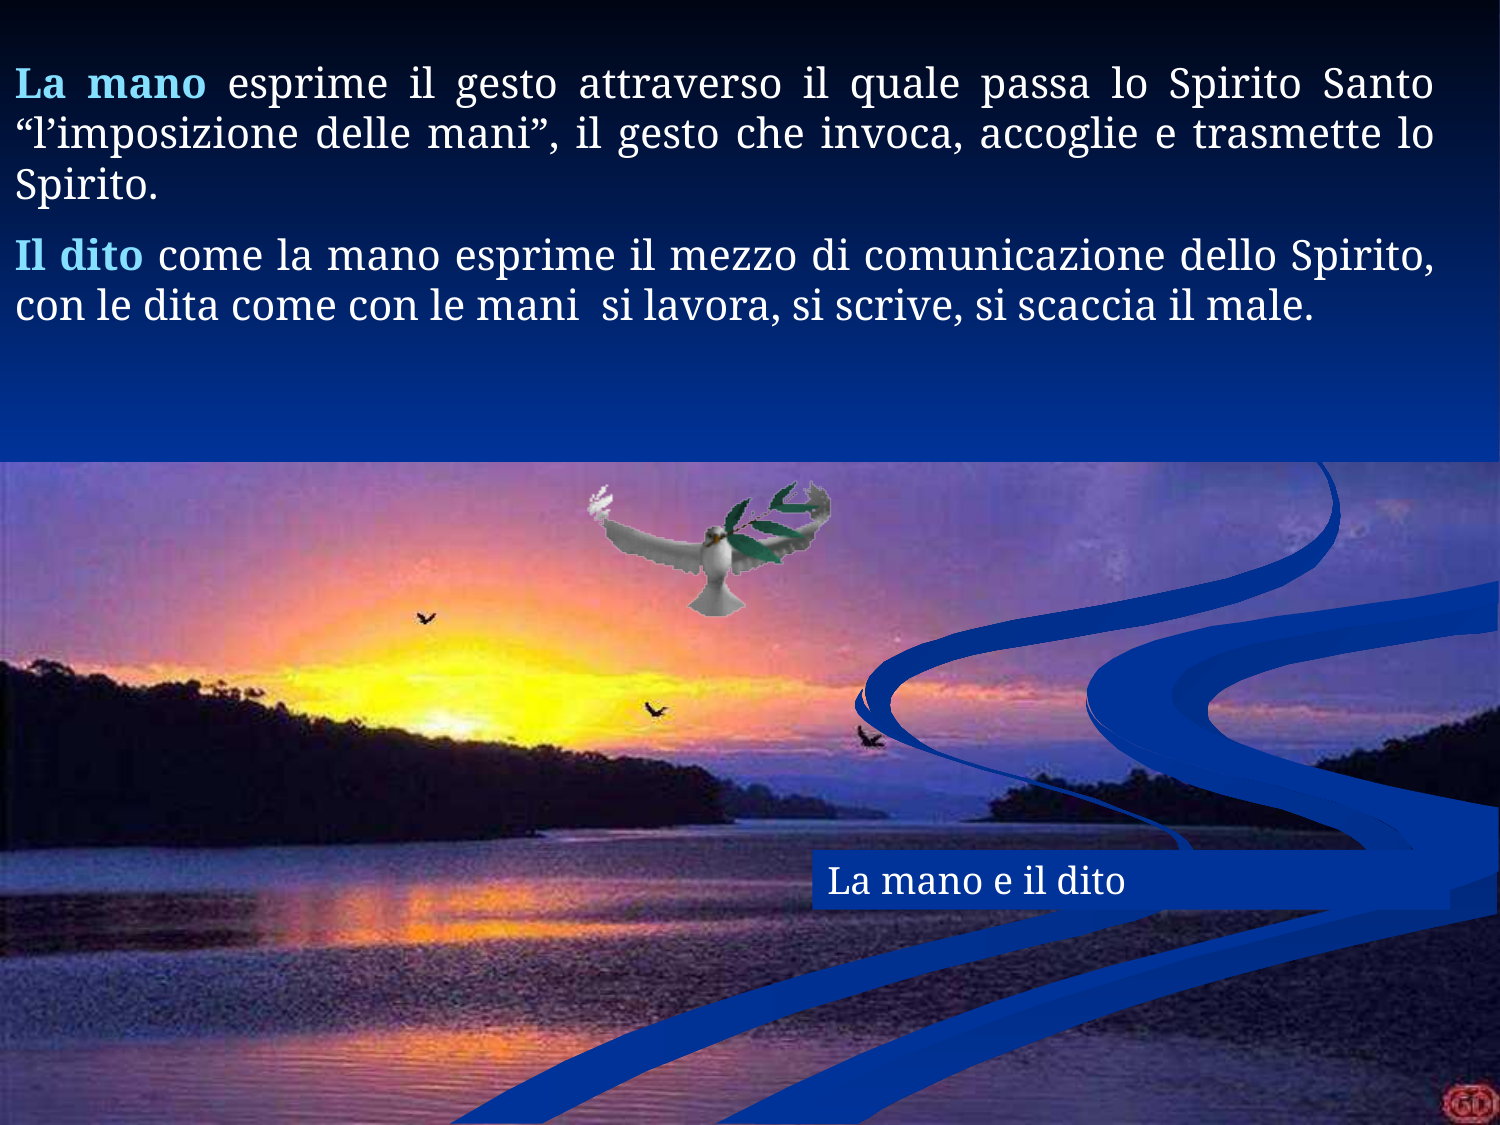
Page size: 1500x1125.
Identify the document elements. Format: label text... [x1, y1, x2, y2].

text_box La mano esprime il gesto attraverso il quale passa lo Spirito Santo “l’imposizione delle mani”, il gesto che invoca, accoglie e trasmette lo Spirito. Il dito come la mano esprime il mezzo di comunicazione dello Spirito, con le dita come con le mani si lavora, si scrive, si scaccia il male. [0, 49, 1450, 407]
text_box La mano e il dito [812, 849, 1450, 910]
picture [0, 0, 1500, 1125]
